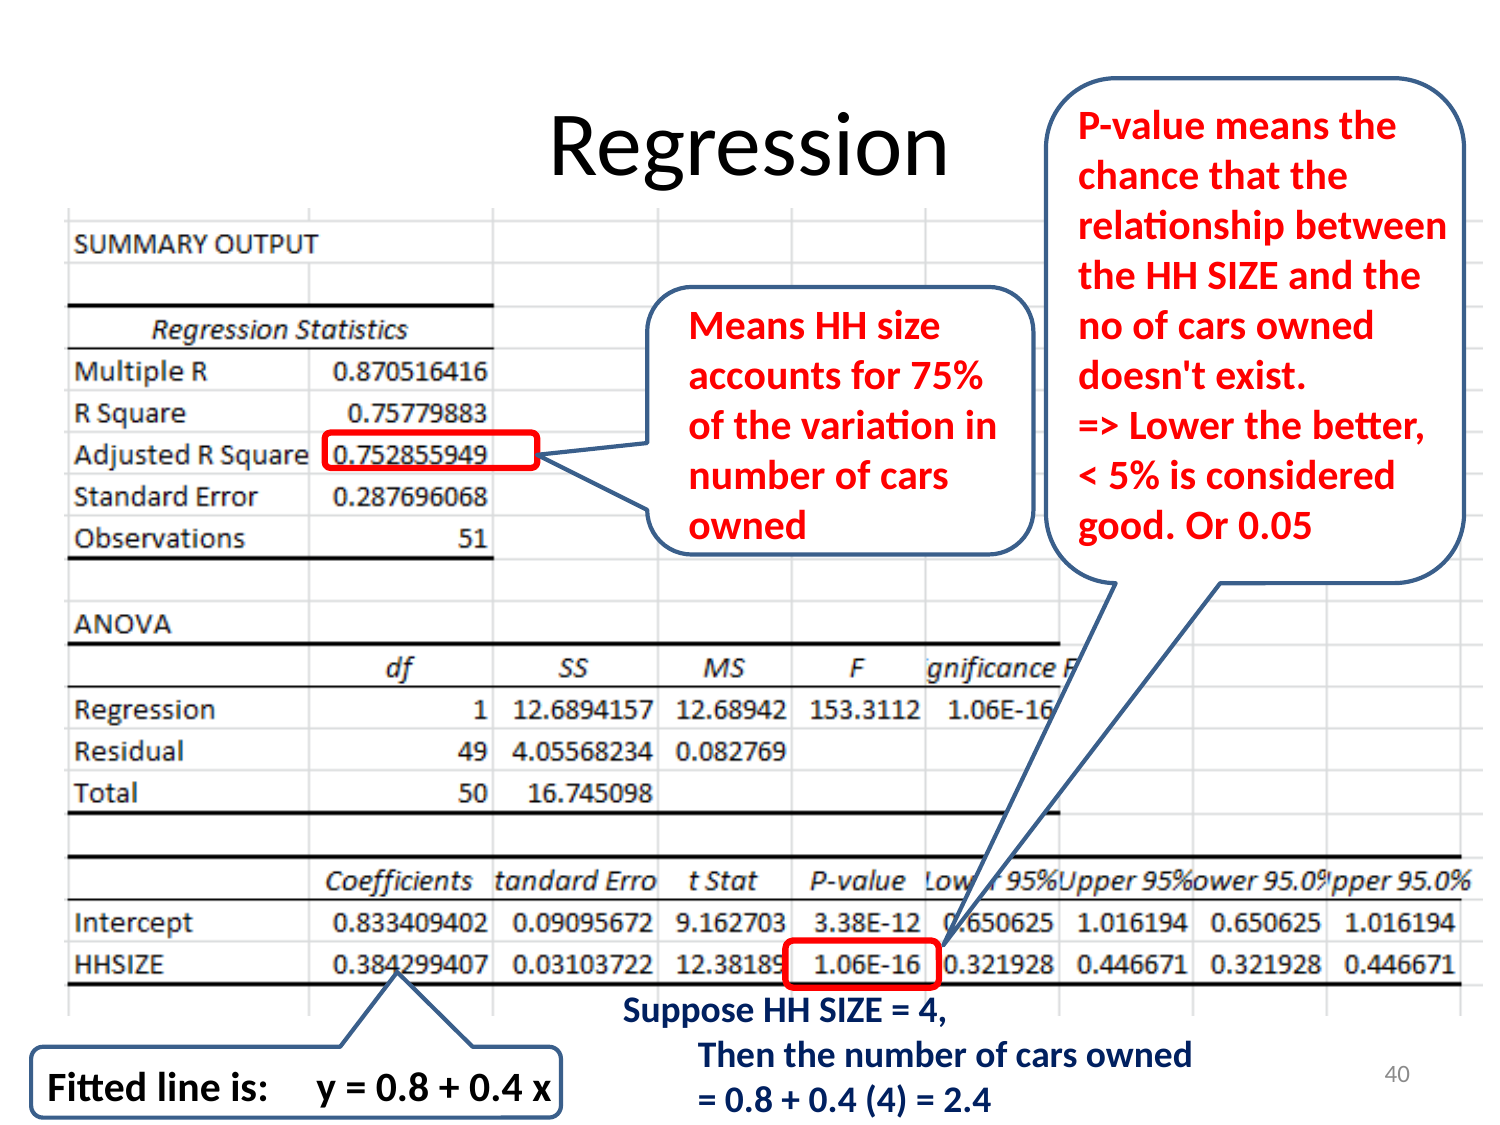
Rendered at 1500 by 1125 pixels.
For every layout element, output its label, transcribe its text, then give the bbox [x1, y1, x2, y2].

text_box Suppose HH SIZE = 4, Then the number of cars owned = 0.8 + 0.4 (4) = 2.4 [608, 1025, 1359, 1125]
picture [64, 207, 1483, 1017]
text_box [1425, 82, 1437, 90]
text_box P-value means the chance that the relationship between the HH SIZE and the no of cars owned doesn't exist. => Lower the better, < 5% is considered good. Or 0.05 [1063, 90, 1471, 206]
title Regression [75, 45, 1425, 206]
text_box Fitted line is: y = 0.8 + 0.4 x [32, 1052, 567, 1117]
text_box [29, 1025, 562, 1115]
slide_number 40 [1074, 1042, 1425, 1103]
